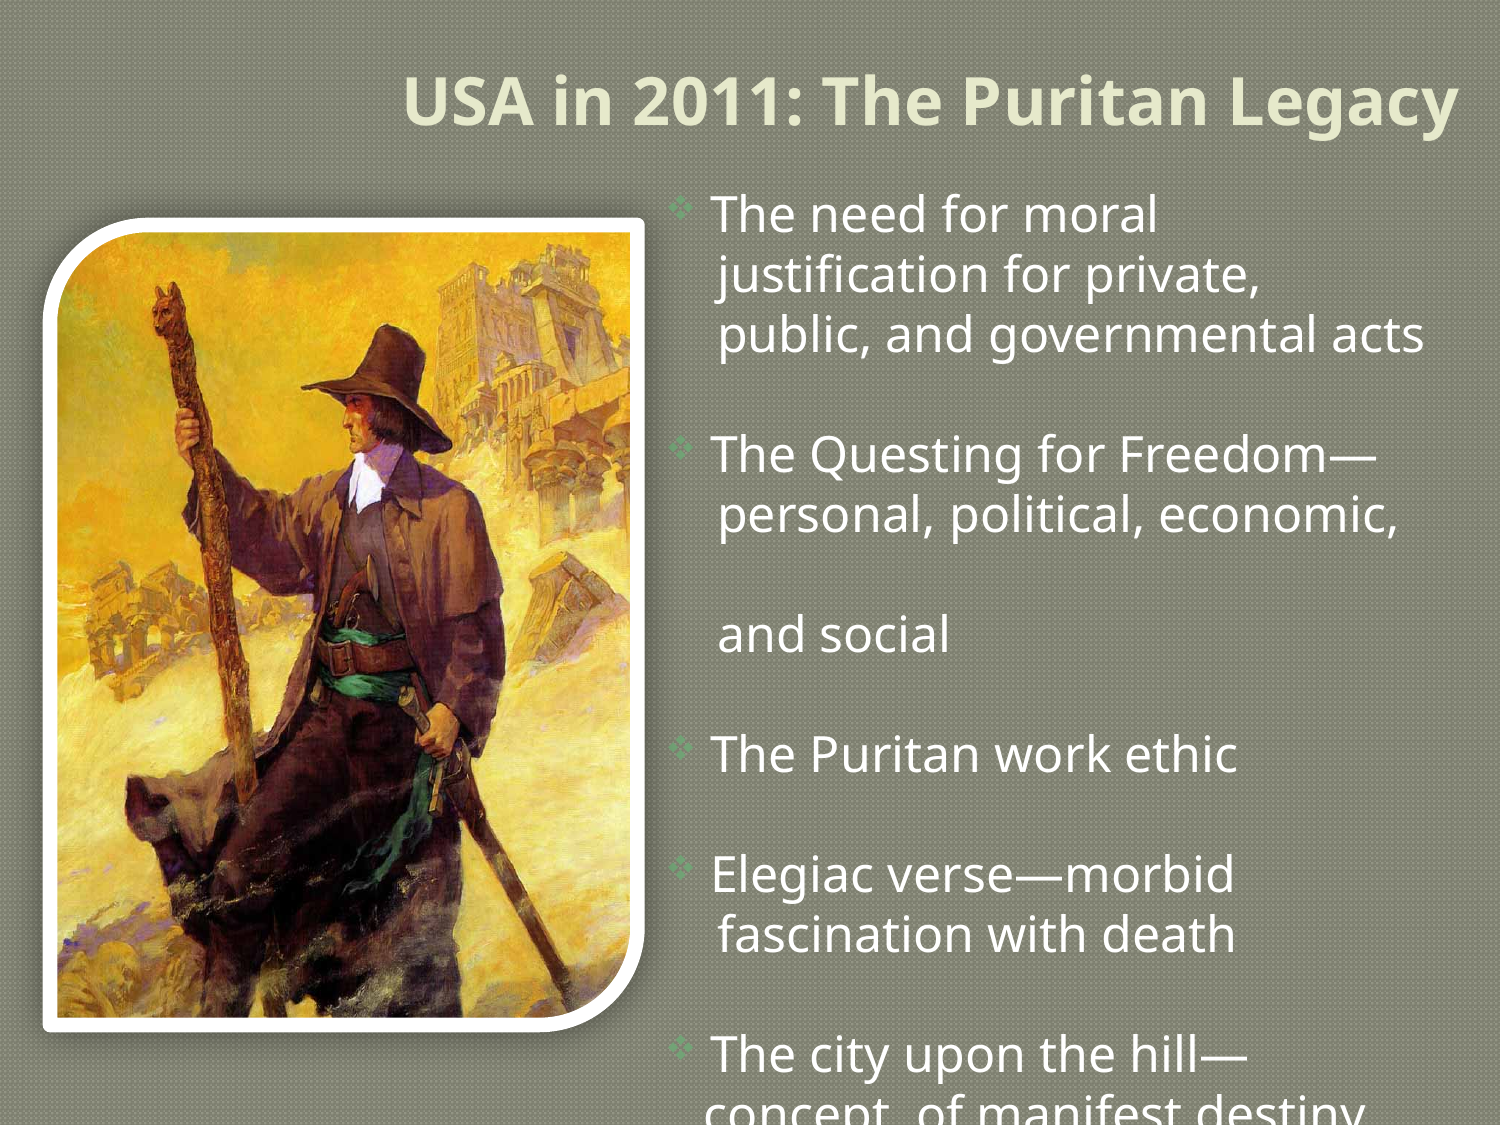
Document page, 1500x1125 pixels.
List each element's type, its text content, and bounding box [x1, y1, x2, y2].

picture [49, 224, 638, 1026]
list The need for moral justification for private, public, and governmental acts The Questing for Freedom— personal, political, economic, and social The Puritan work ethic Elegiac verse—morbid fascination with death The city upon the hill— concept of manifest destiny [650, 174, 1475, 1088]
title USA in 2011: The Puritan Legacy [37, 37, 1475, 147]
